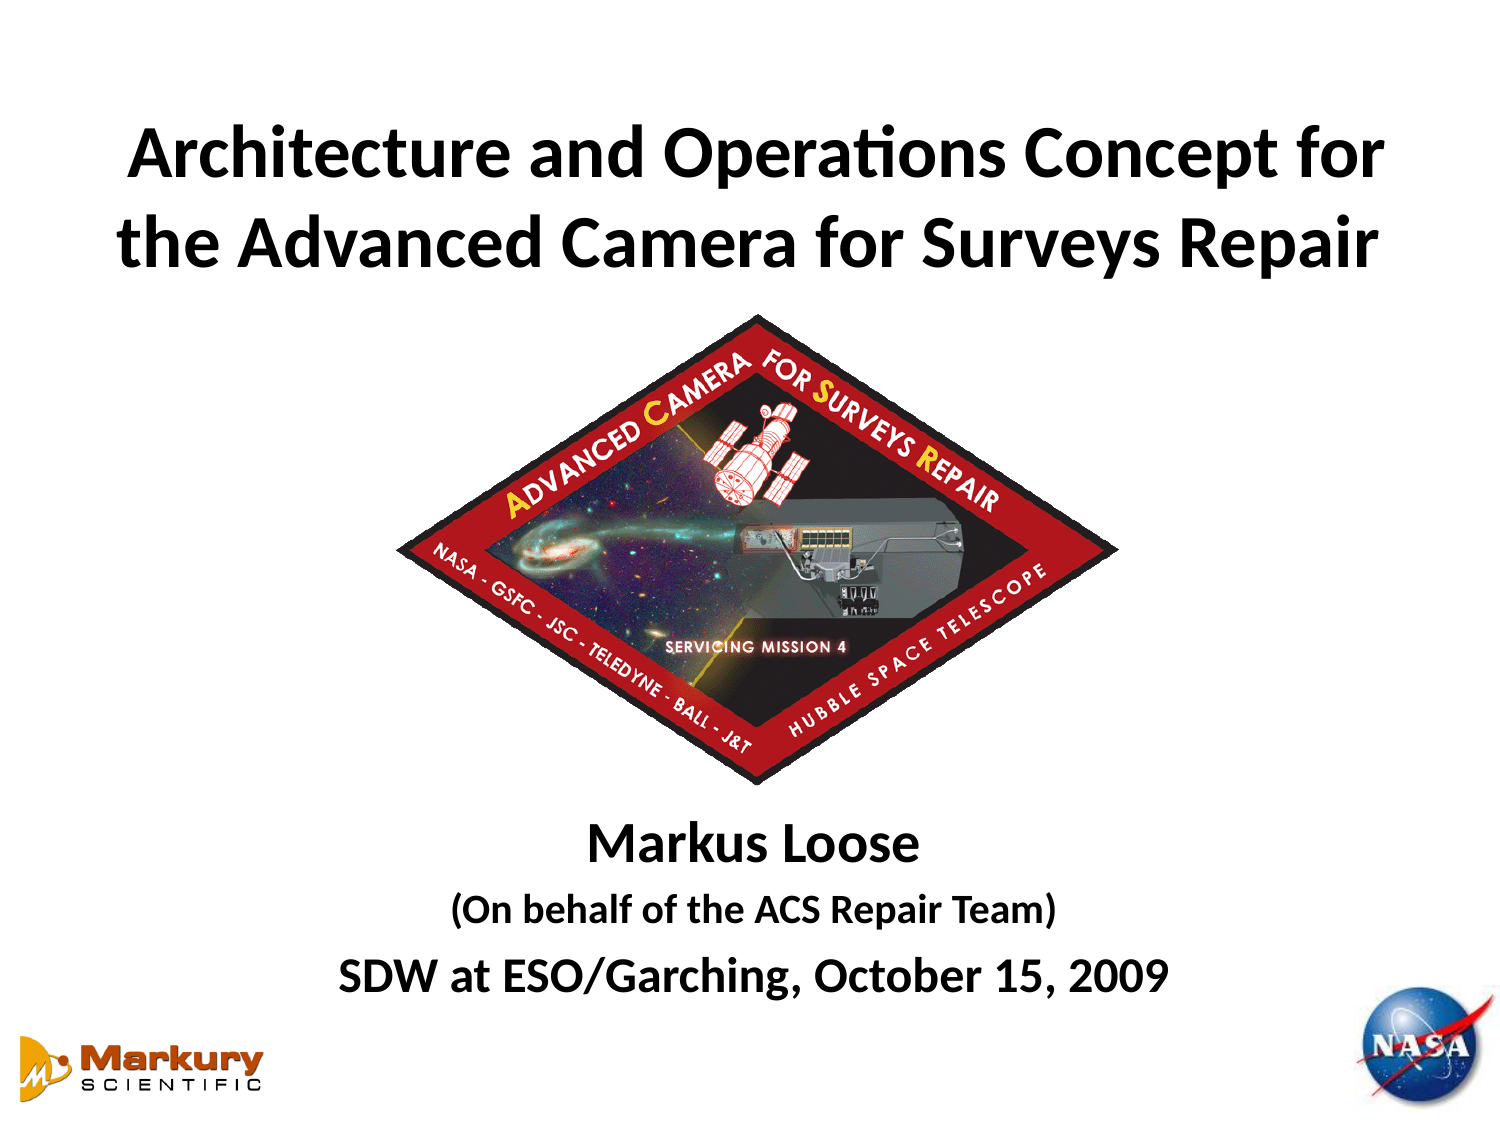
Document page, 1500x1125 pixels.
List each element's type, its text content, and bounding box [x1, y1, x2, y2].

picture [17, 1033, 267, 1105]
subtitle Markus Loose (On behalf of the ACS Repair Team) SDW at ESO/Garching, October 15, 2009 [228, 796, 1279, 1016]
title Architecture and Operations Concept for the Advanced Camera for Surveys Repair [77, 71, 1438, 313]
picture [394, 312, 1121, 786]
picture [1354, 985, 1500, 1112]
